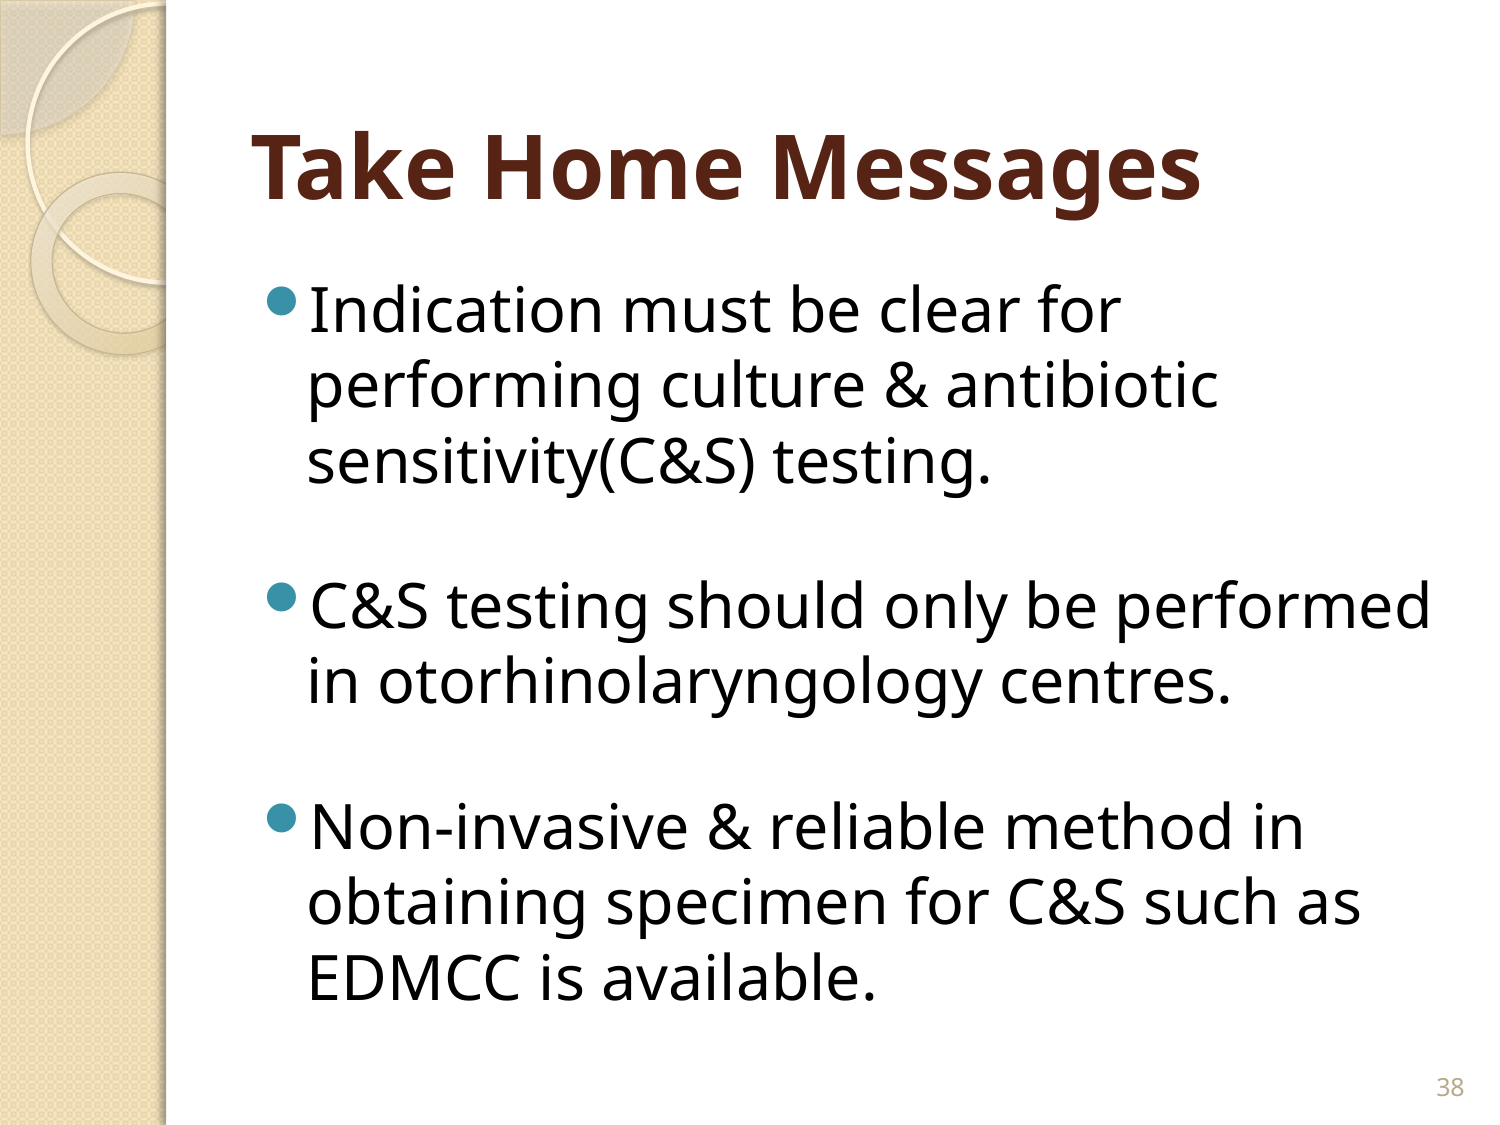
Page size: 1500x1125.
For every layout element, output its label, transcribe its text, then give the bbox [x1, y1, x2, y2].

slide_number 38 [1413, 1034, 1488, 1113]
title Take Home Messages [235, 70, 1466, 258]
list Indication must be clear for performing culture & antibiotic sensitivity(C&S) testing. C&S testing should only be performed in otorhinolaryngology centres. Non-invasive & reliable method in obtaining specimen for C&S such as EDMCC is available. [235, 262, 1450, 1050]
